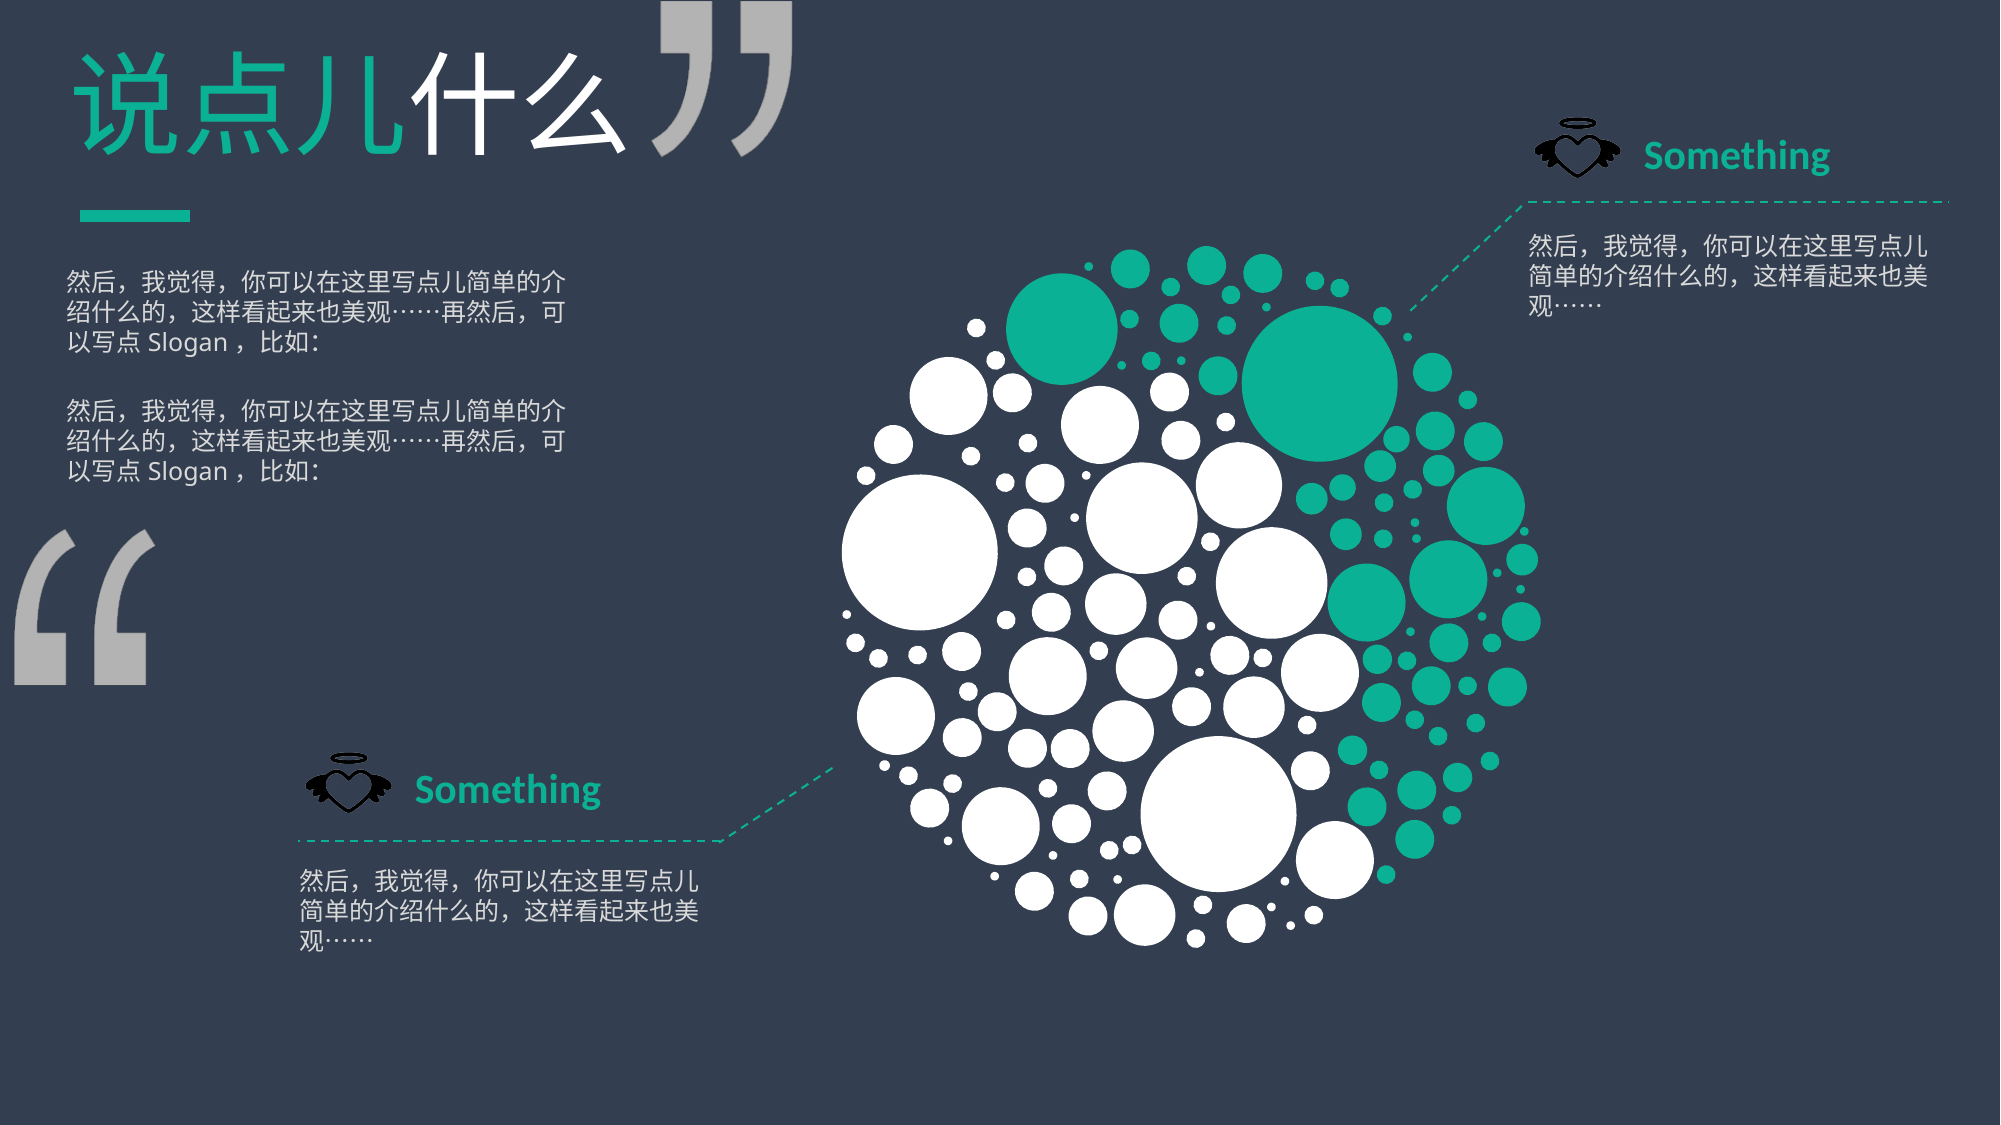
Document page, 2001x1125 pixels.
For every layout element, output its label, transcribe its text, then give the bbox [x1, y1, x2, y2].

picture [0, 516, 164, 703]
text_box Something [1637, 120, 1846, 185]
text_box 说点儿什么 [55, 26, 648, 177]
picture [289, 723, 408, 842]
text_box 然后，我觉得，你可以在这里写点儿简单的介绍什么的，这样看起来也美观……再然后，可以写点Slogan，比如： [52, 259, 598, 388]
text_box 然后，我觉得，你可以在这里写点儿简单的介绍什么的，这样看起来也美观……再然后，可以写点Slogan，比如： [52, 388, 598, 523]
text_box 然后，我觉得，你可以在这里写点儿简单的介绍什么的，这样看起来也美观…… [284, 857, 720, 963]
picture [643, 0, 813, 170]
text_box 然后，我觉得，你可以在这里写点儿简单的介绍什么的，这样看起来也美观…… [1526, 223, 1949, 328]
text_box Something [408, 754, 617, 820]
picture [1518, 88, 1637, 207]
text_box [840, 243, 1540, 948]
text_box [1410, 202, 1526, 311]
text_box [719, 767, 833, 843]
